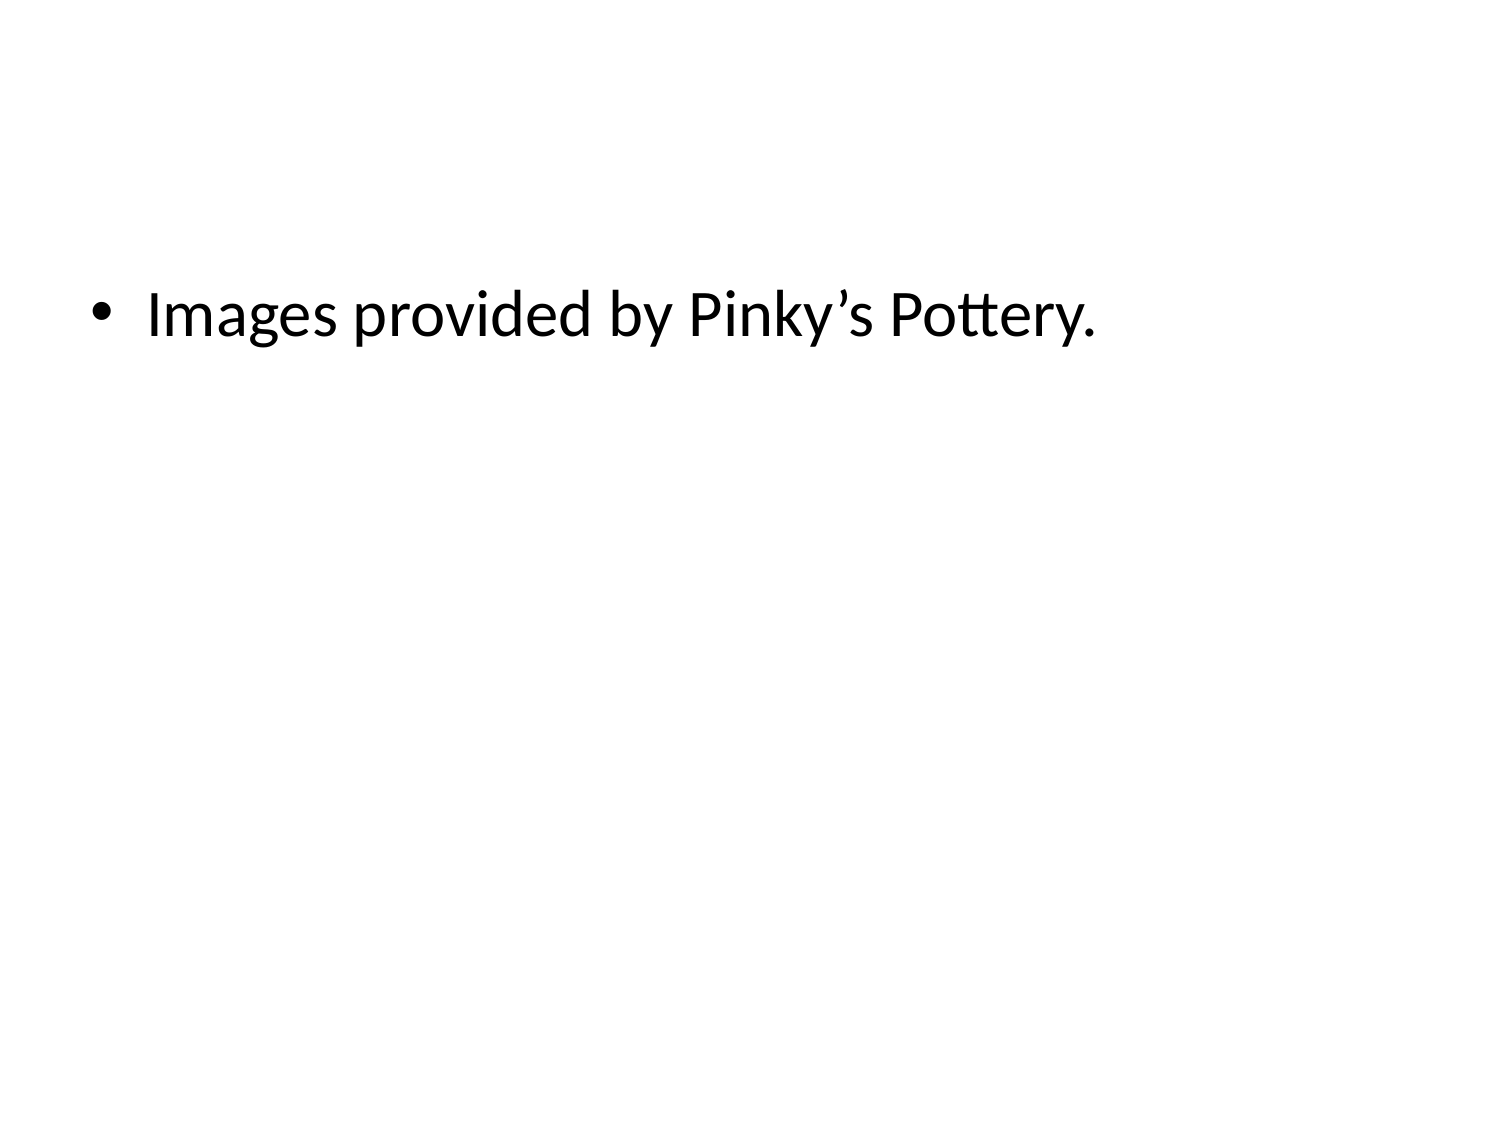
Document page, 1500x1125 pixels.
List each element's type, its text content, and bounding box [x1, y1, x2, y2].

list Images provided by Pinky’s Pottery. [75, 262, 1425, 1005]
